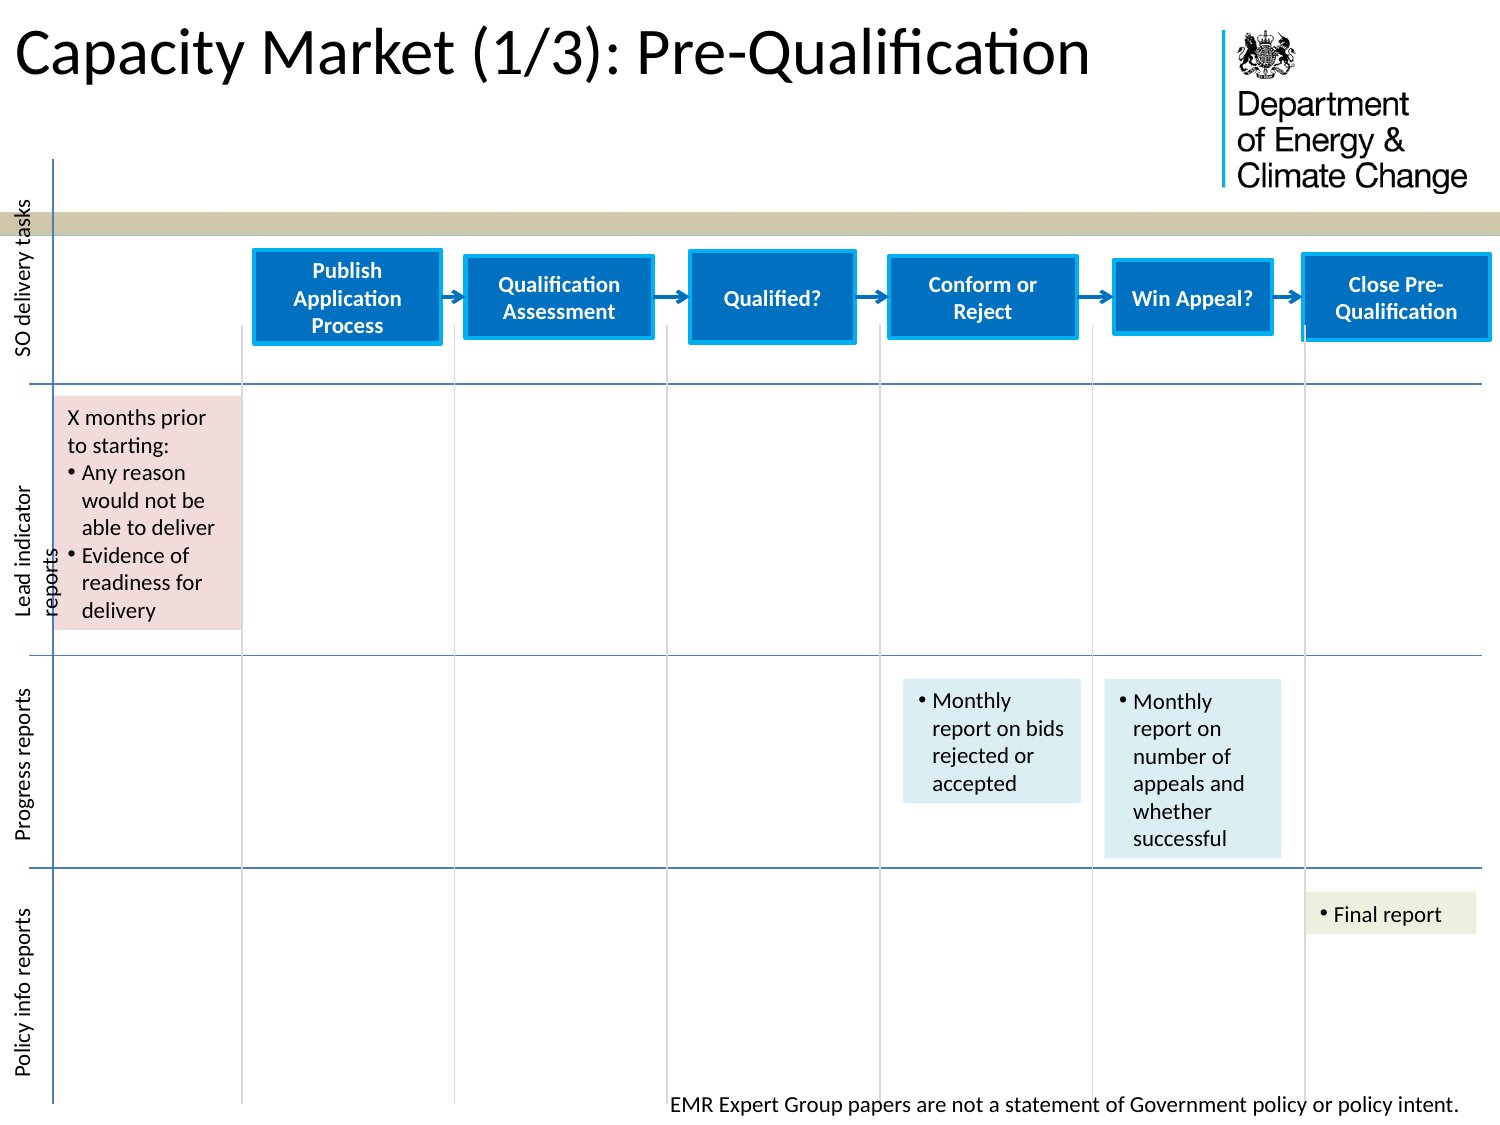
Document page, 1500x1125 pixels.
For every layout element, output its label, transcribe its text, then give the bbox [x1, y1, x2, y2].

picture [1222, 30, 1467, 194]
text_box X months prior to starting: Any reason would not be able to deliver Evidence of readiness for delivery [57, 395, 236, 630]
text_box Qualified? [688, 249, 857, 323]
picture [58, 208, 1500, 236]
text_box Conform or Reject [887, 254, 1079, 323]
text_box Qualification Assessment [463, 254, 655, 323]
text_box Close Pre-Qualification [1301, 252, 1492, 342]
text_box EMR Expert Group papers are not a statement of Government policy or policy intent. [655, 1082, 1500, 1125]
text_box Final report [1310, 891, 1477, 934]
text_box Publish Application Process [252, 248, 443, 323]
text_box Progress reports [0, 670, 48, 856]
title Capacity Market (1/3): Pre-Qualification [0, 0, 1350, 188]
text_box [241, 324, 1306, 1105]
text_box SO delivery tasks [0, 147, 58, 372]
text_box Win Appeal? [1112, 258, 1274, 323]
text_box Policy info reports [0, 856, 48, 1093]
text_box Lead indicator reports [0, 407, 48, 632]
